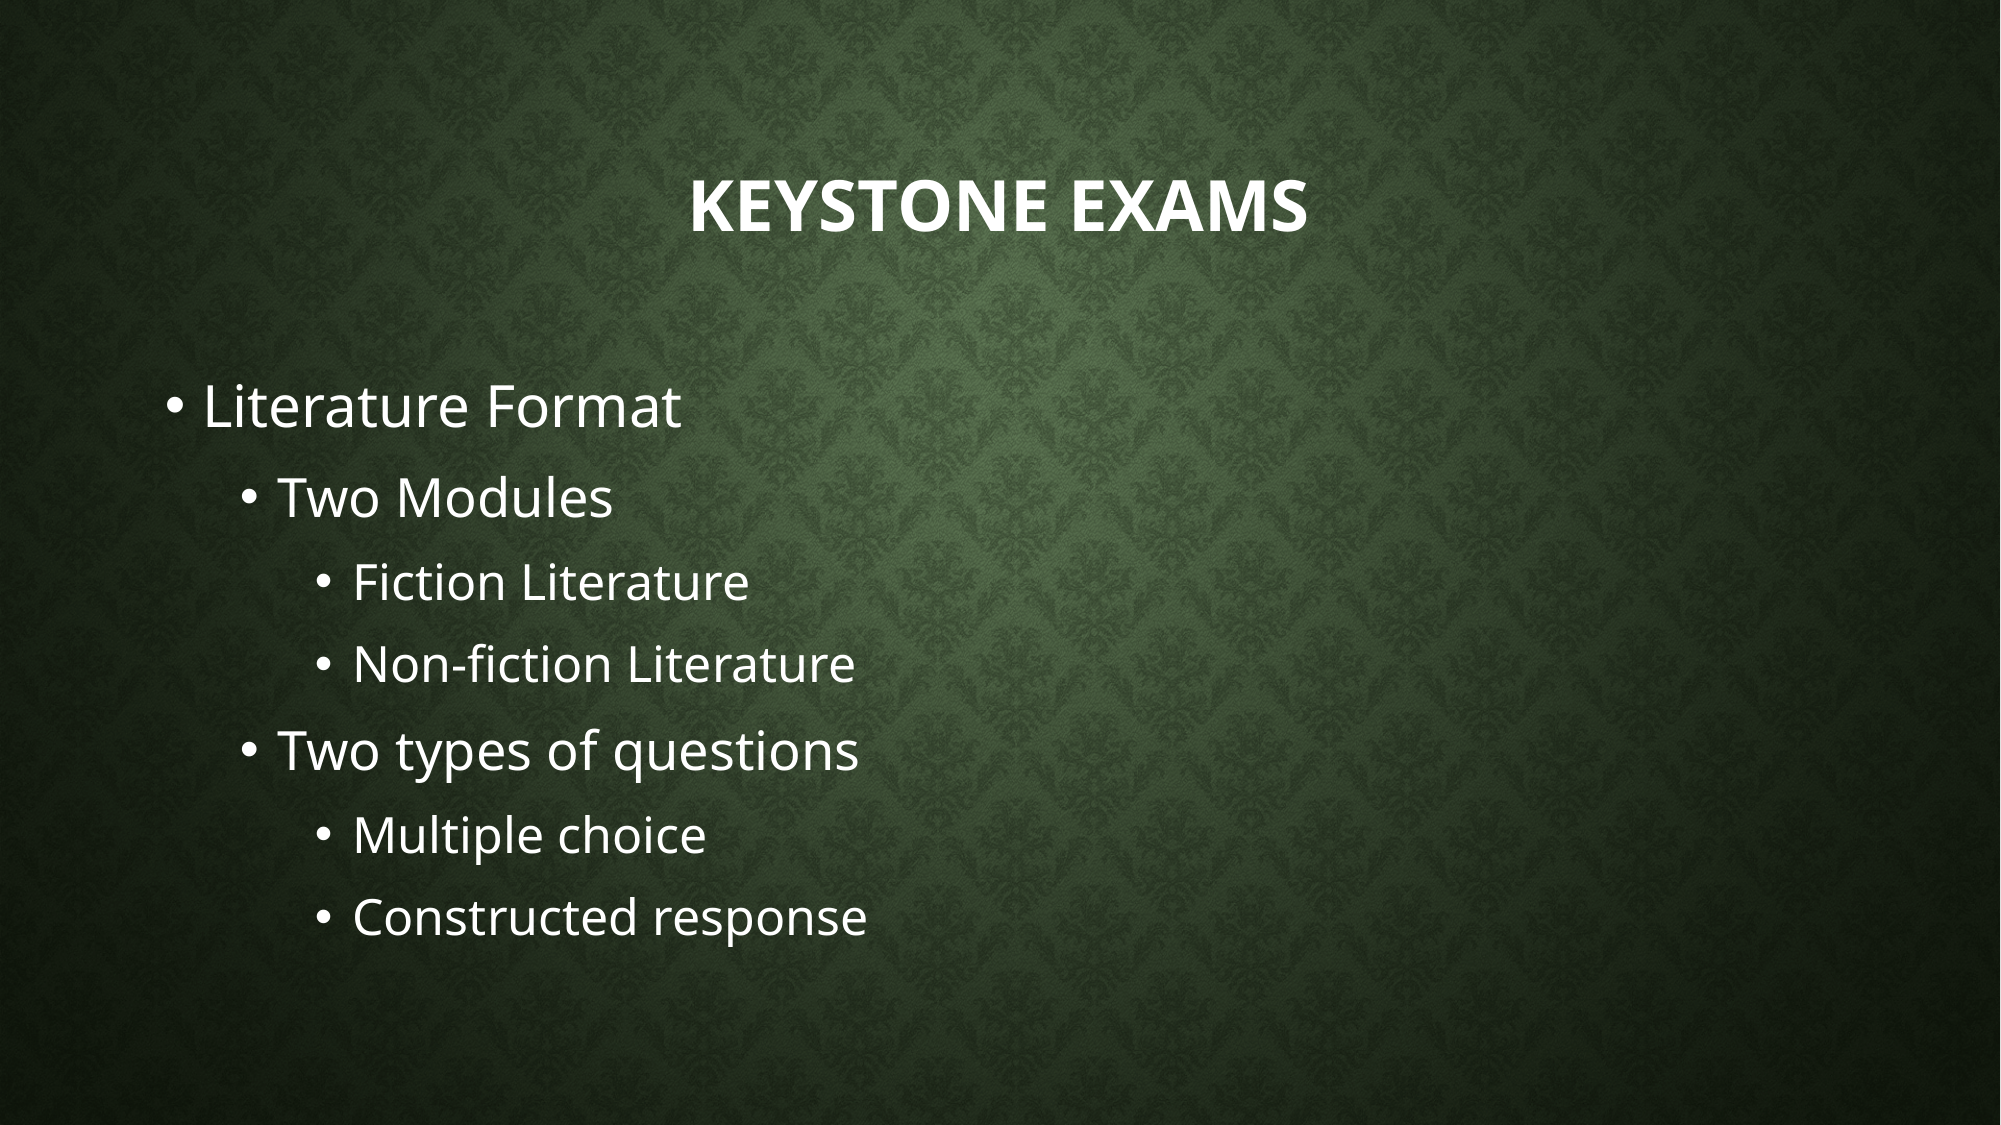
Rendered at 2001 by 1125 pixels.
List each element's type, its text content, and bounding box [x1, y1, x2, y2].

title Keystone exams [149, 99, 1849, 318]
list Literature Format Two Modules Fiction Literature Non-fiction Literature Two types of questions Multiple choice Constructed response [149, 348, 1849, 1000]
